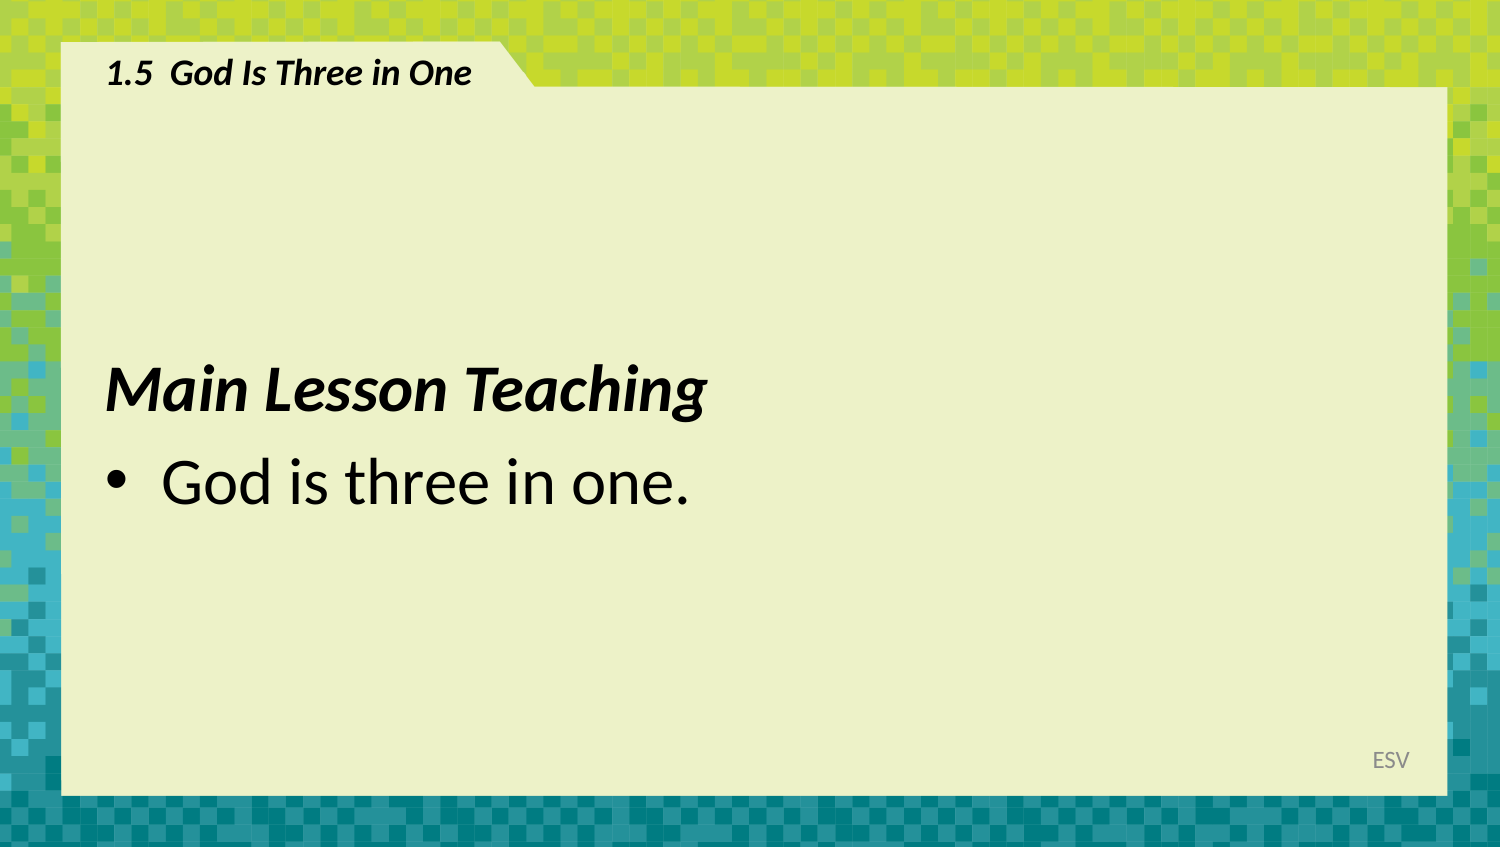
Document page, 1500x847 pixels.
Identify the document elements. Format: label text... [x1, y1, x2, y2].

footer ESV [950, 736, 1425, 782]
picture [0, 0, 1500, 847]
title 1.5 God Is Three in One [89, 33, 1420, 108]
list Main Lesson Teaching God is three in one. [89, 141, 1403, 722]
